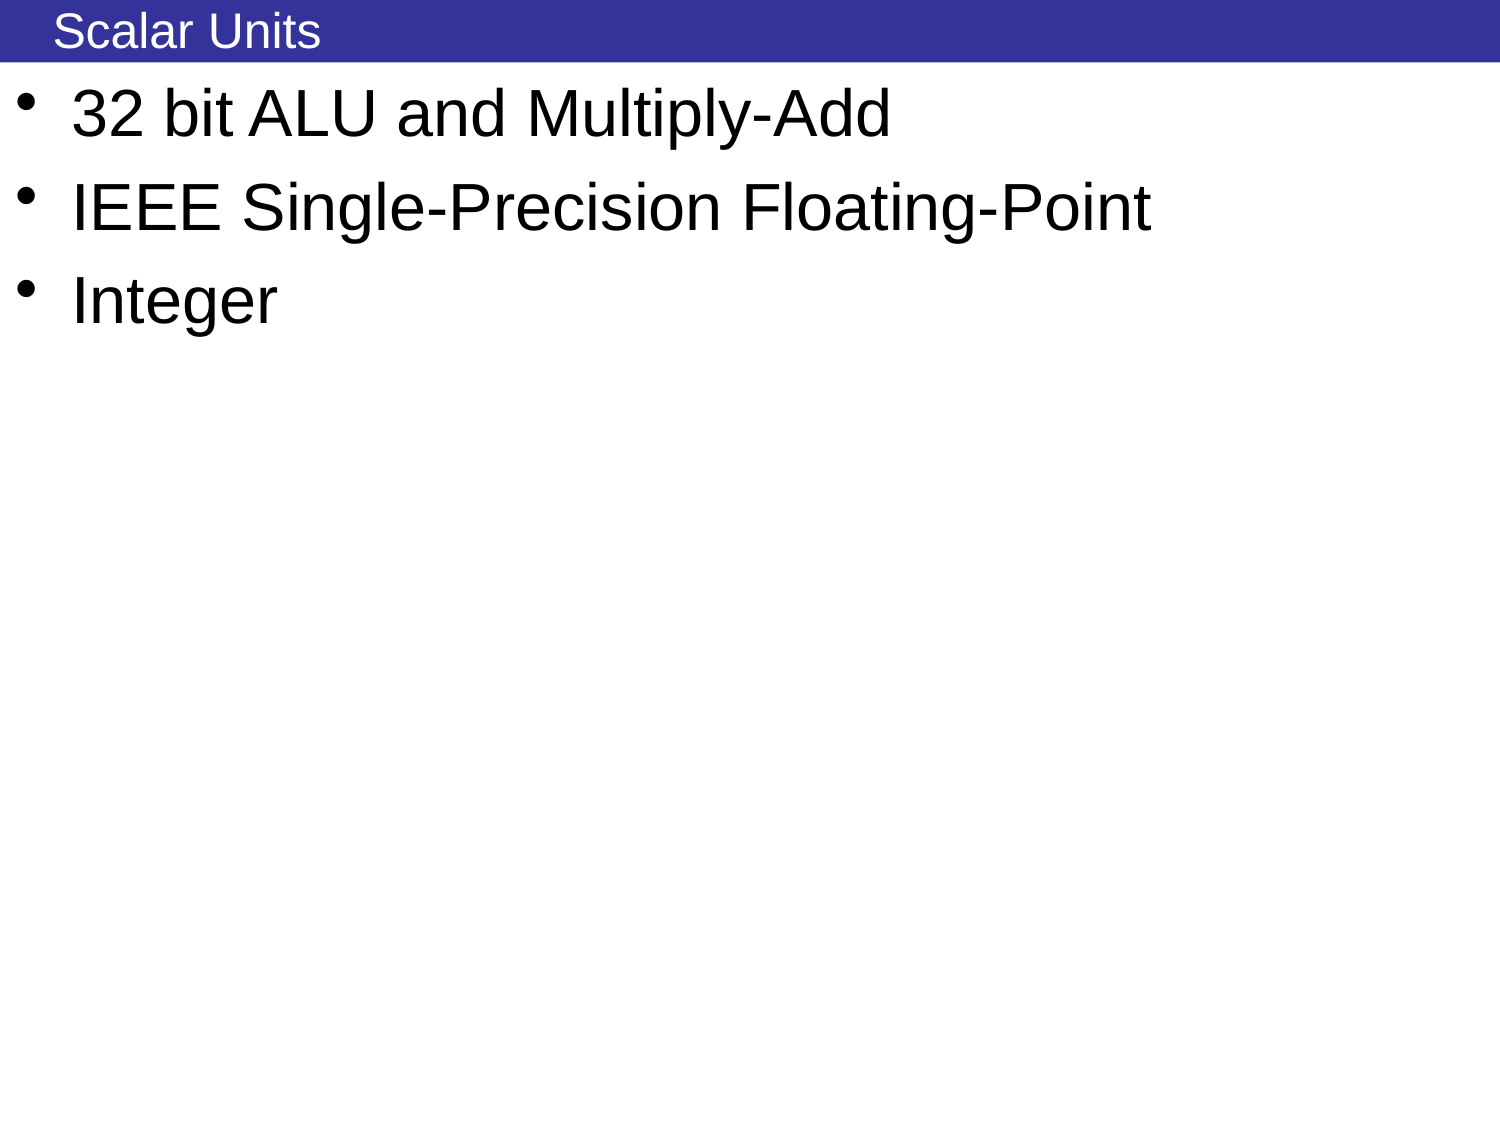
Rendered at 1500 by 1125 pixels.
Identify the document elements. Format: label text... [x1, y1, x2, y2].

list 32 bit ALU and Multiply-Add IEEE Single-Precision Floating-Point Integer [0, 62, 1500, 1125]
title Scalar Units [37, 7, 1426, 51]
